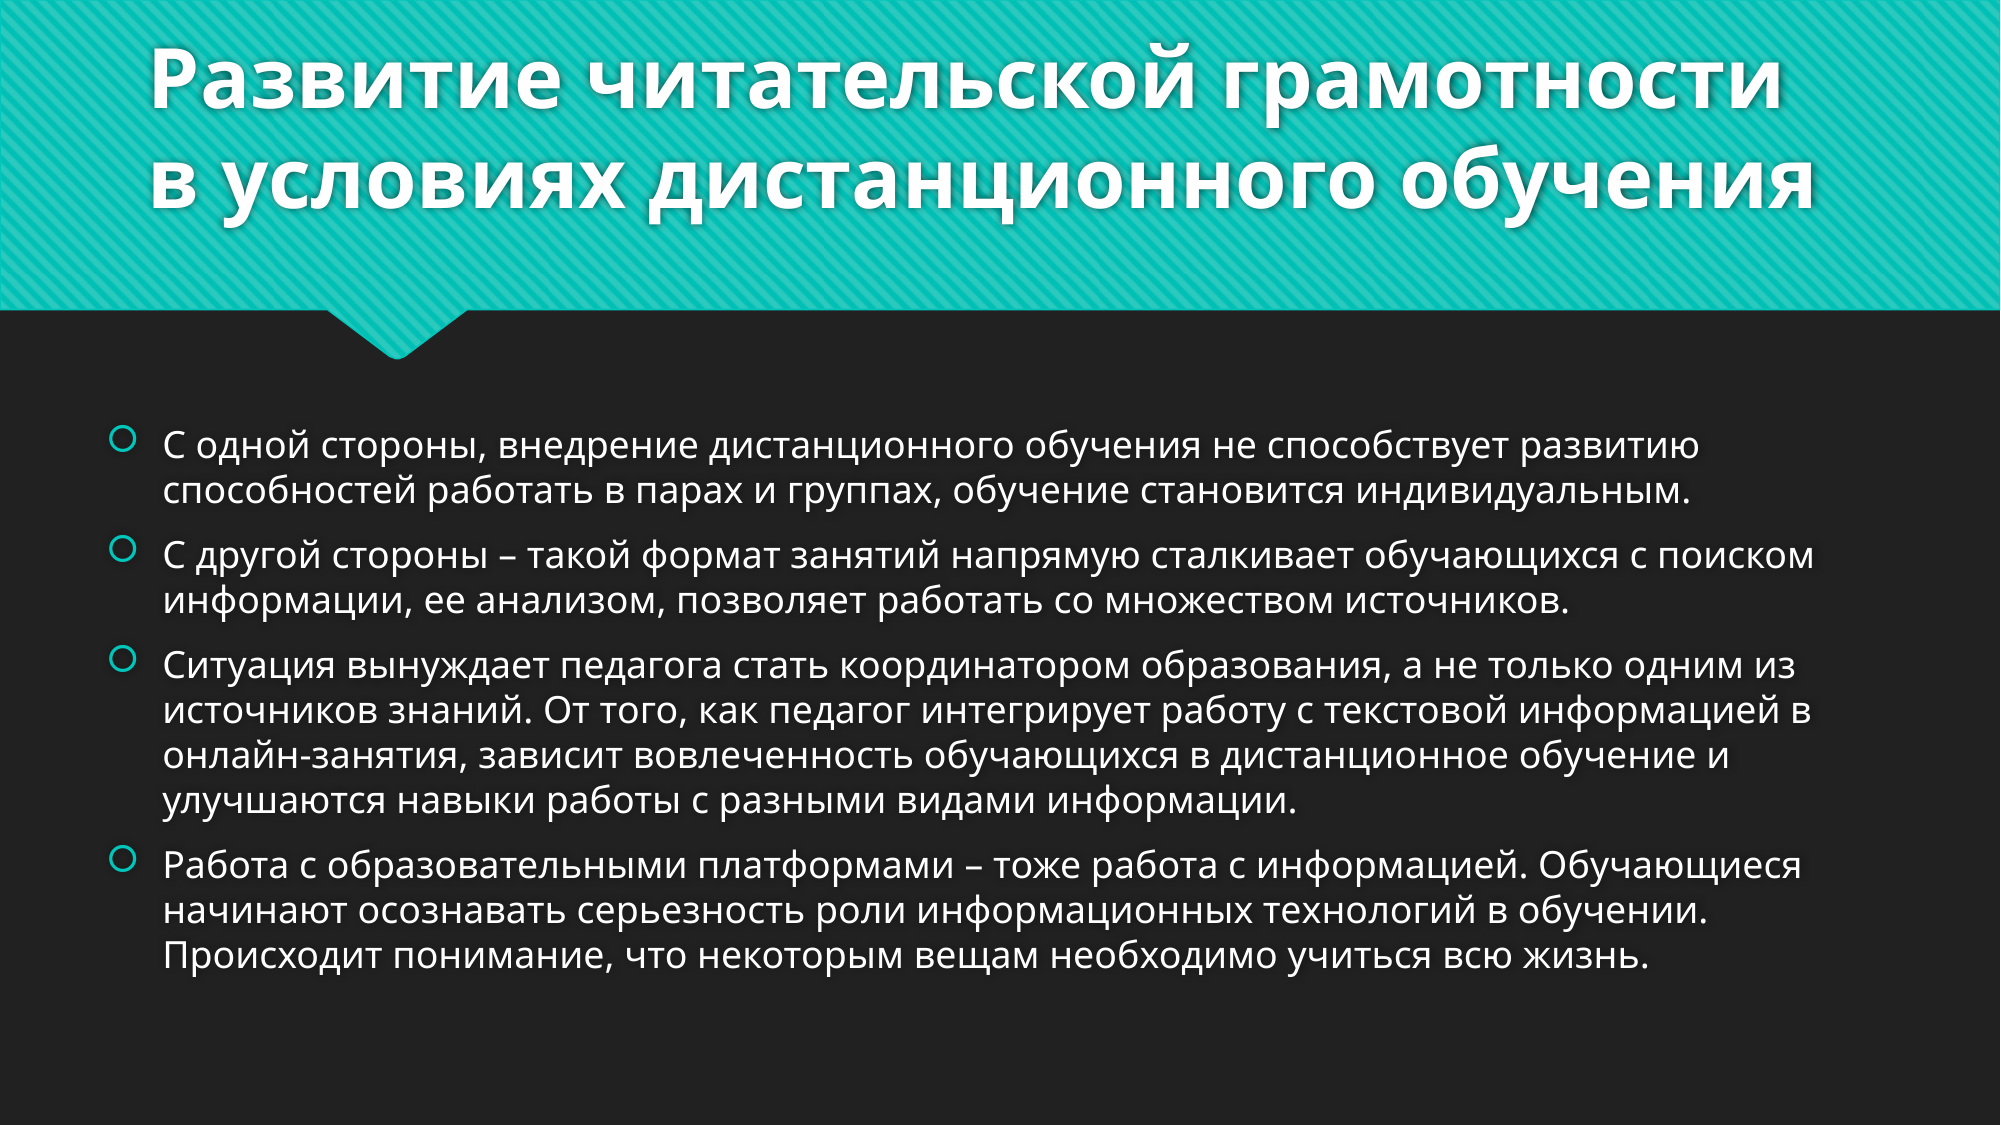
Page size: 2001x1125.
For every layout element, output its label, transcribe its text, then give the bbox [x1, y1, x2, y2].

list С одной стороны, внедрение дистанционного обучения не способствует развитию способностей работать в парах и группах, обучение становится индивидуальным. С другой стороны – такой формат занятий напрямую сталкивает обучающихся с поиском информации, ее анализом, позволяет работать со множеством источников. Ситуация вынуждает педагога стать координатором образования, а не только одним из источников знаний. От того, как педагог интегрирует работу с текстовой информацией в онлайн-занятия, зависит вовлеченность обучающихся в дистанционное обучение и улучшаются навыки работы с разными видами информации. Работа с образовательными платформами – тоже работа с информацией. Обучающиеся начинают осознавать серьезность роли информационных технологий в обучении. Происходит понимание, что некоторым вещам необходимо учиться всю жизнь. [91, 344, 1909, 1053]
title Развитие читательской грамотности в условиях дистанционного обучения [132, 73, 1868, 233]
